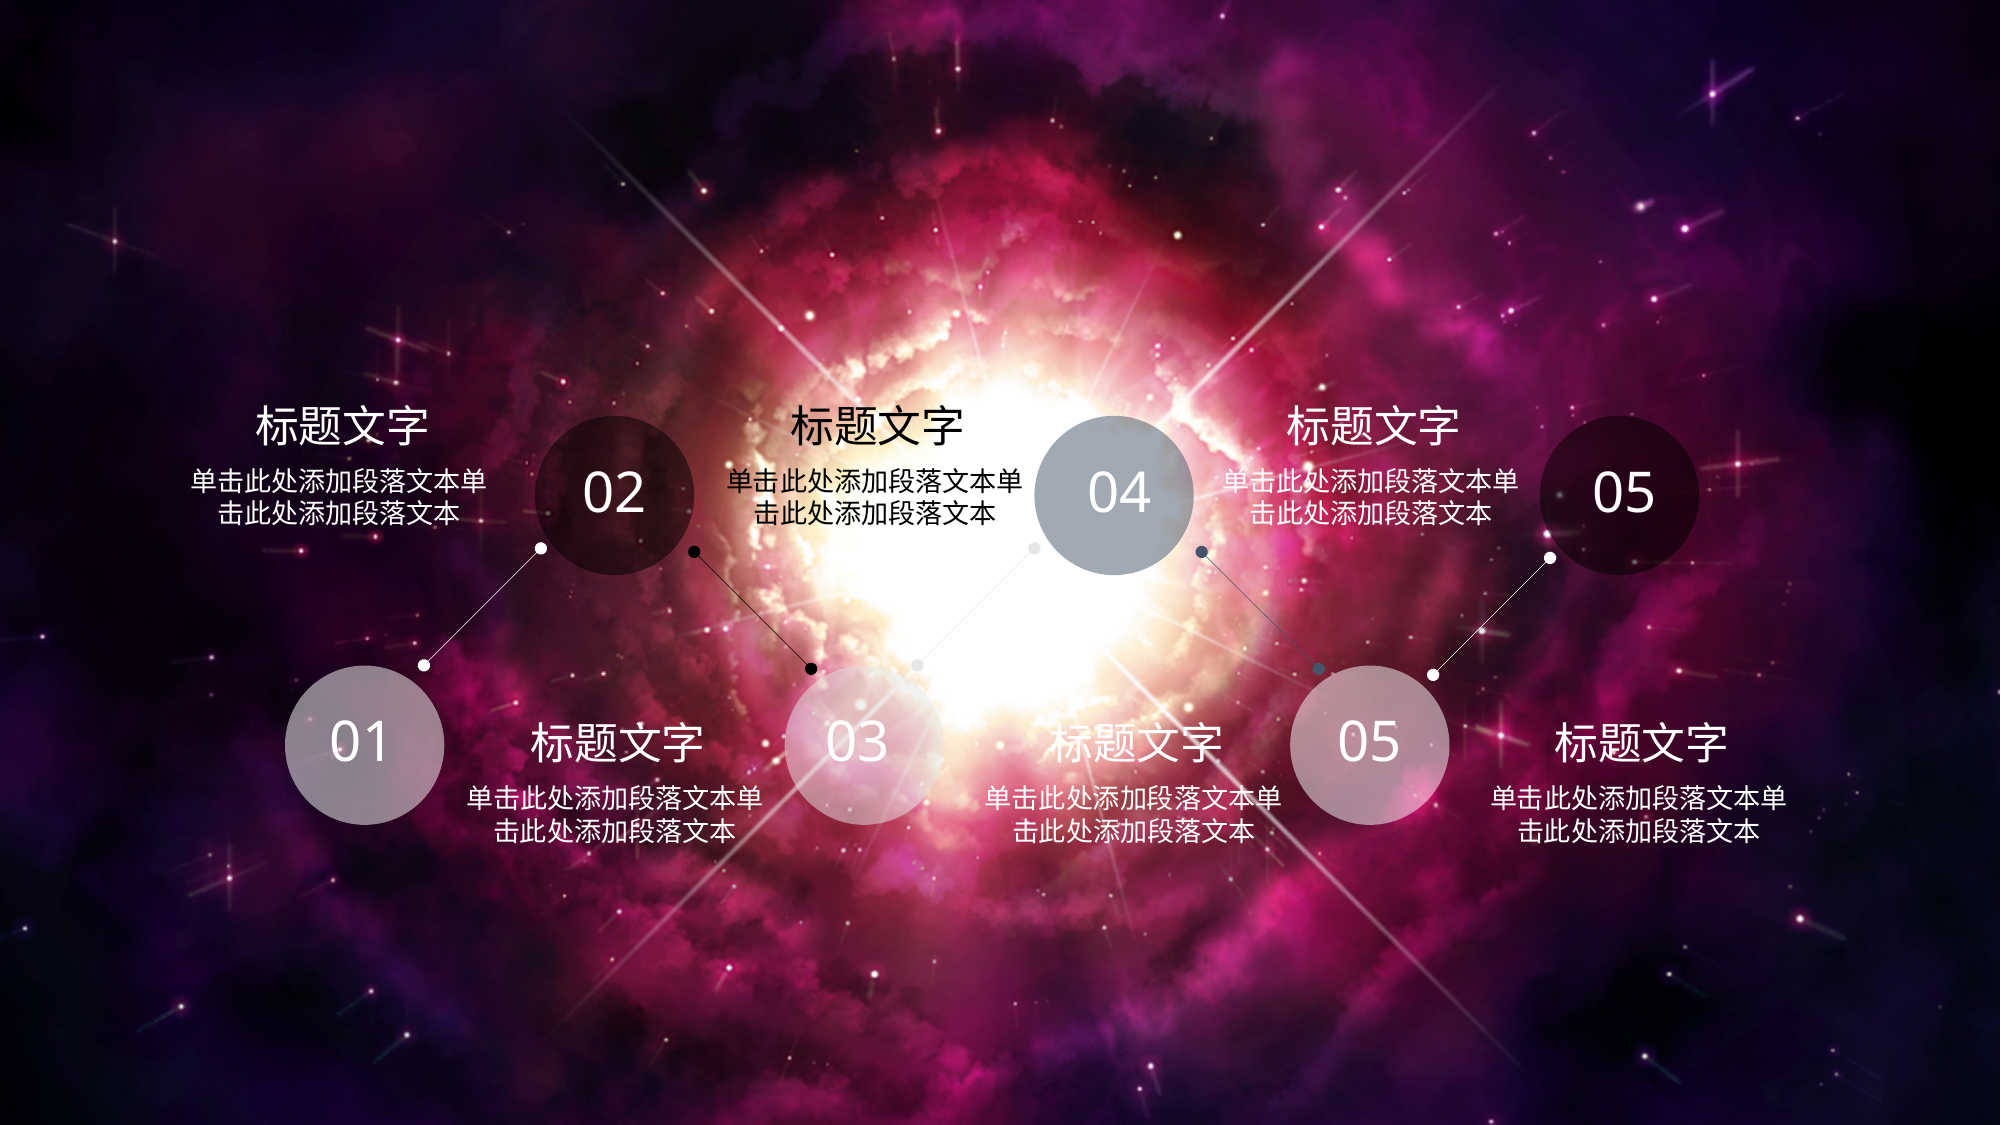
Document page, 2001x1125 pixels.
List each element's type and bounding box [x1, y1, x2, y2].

text_box [1181, 391, 1567, 538]
text_box [943, 708, 1330, 855]
text_box [1290, 665, 1450, 825]
text_box [425, 708, 811, 855]
text_box [534, 415, 695, 576]
text_box [1034, 415, 1194, 576]
text_box [284, 665, 445, 825]
text_box [1539, 415, 1700, 576]
text_box [149, 391, 536, 538]
text_box [1448, 708, 1835, 855]
text_box [685, 391, 1071, 538]
text_box [784, 665, 944, 825]
picture [0, 0, 2000, 1125]
